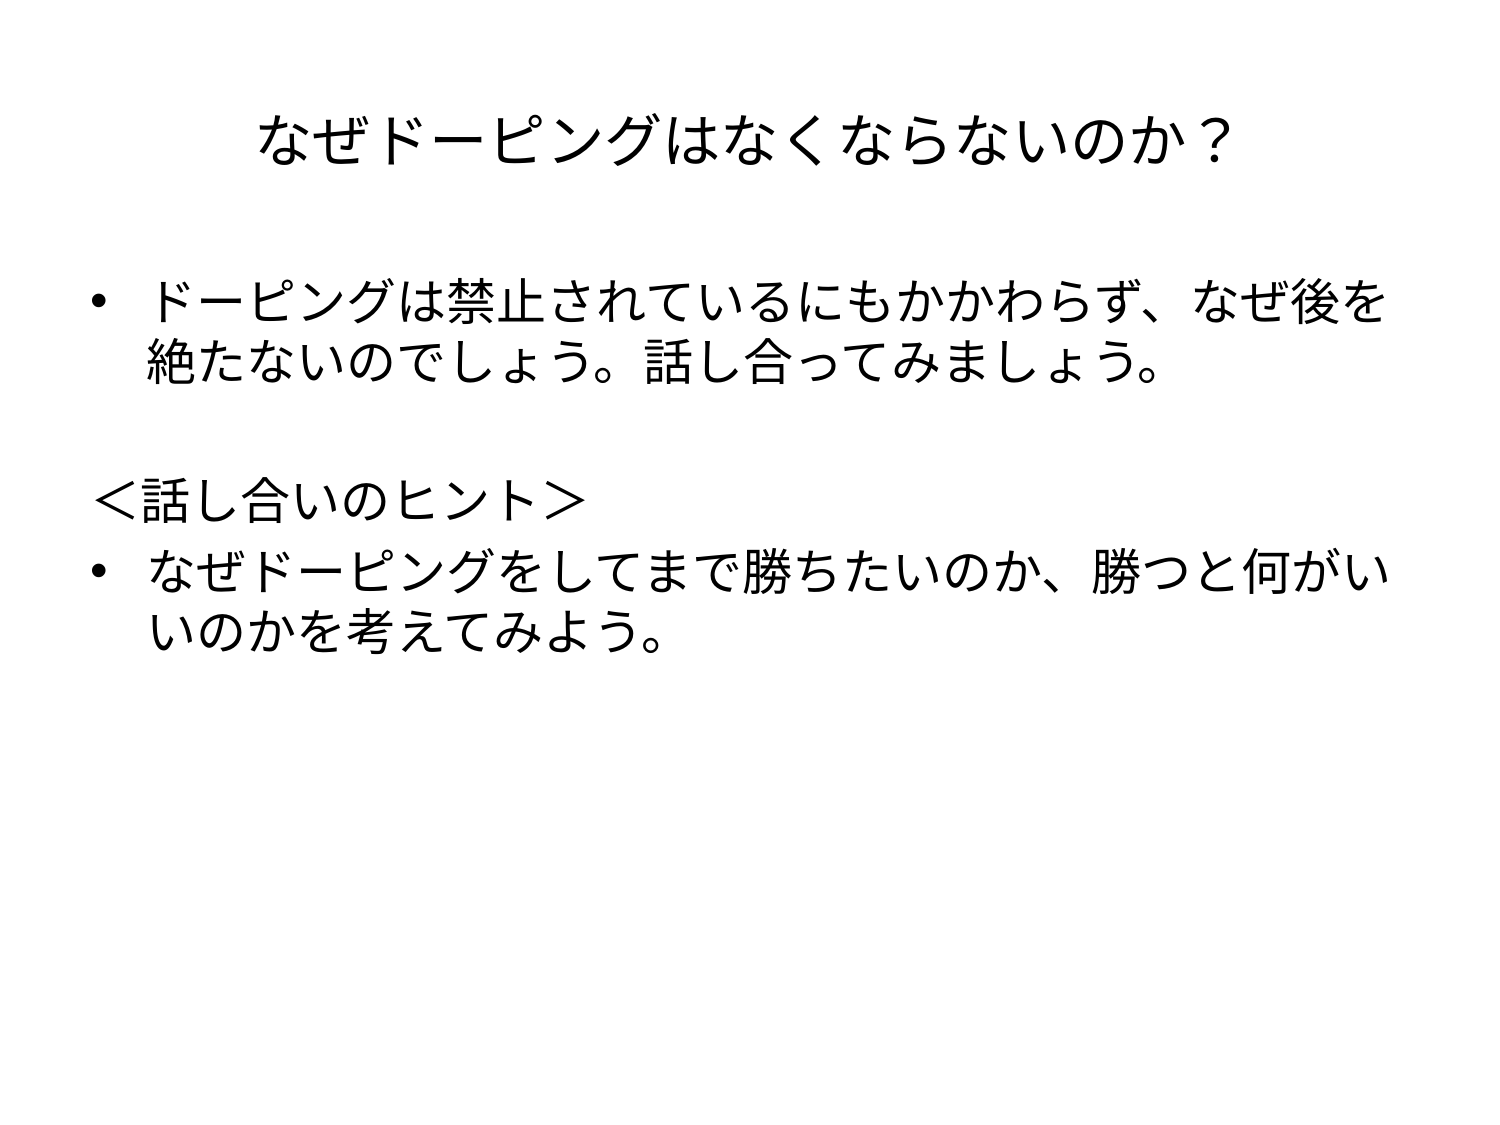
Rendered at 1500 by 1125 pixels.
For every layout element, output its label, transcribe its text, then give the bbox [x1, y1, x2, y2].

list ドーピングは禁止されているにもかかわらず、なぜ後を絶たないのでしょう。話し合ってみましょう。 ＜話し合いのヒント＞ なぜドーピングをしてまで勝ちたいのか、勝つと何がいいのかを考えてみよう。 [75, 262, 1425, 1005]
title なぜドーピングはなくならないのか？ [75, 45, 1425, 233]
